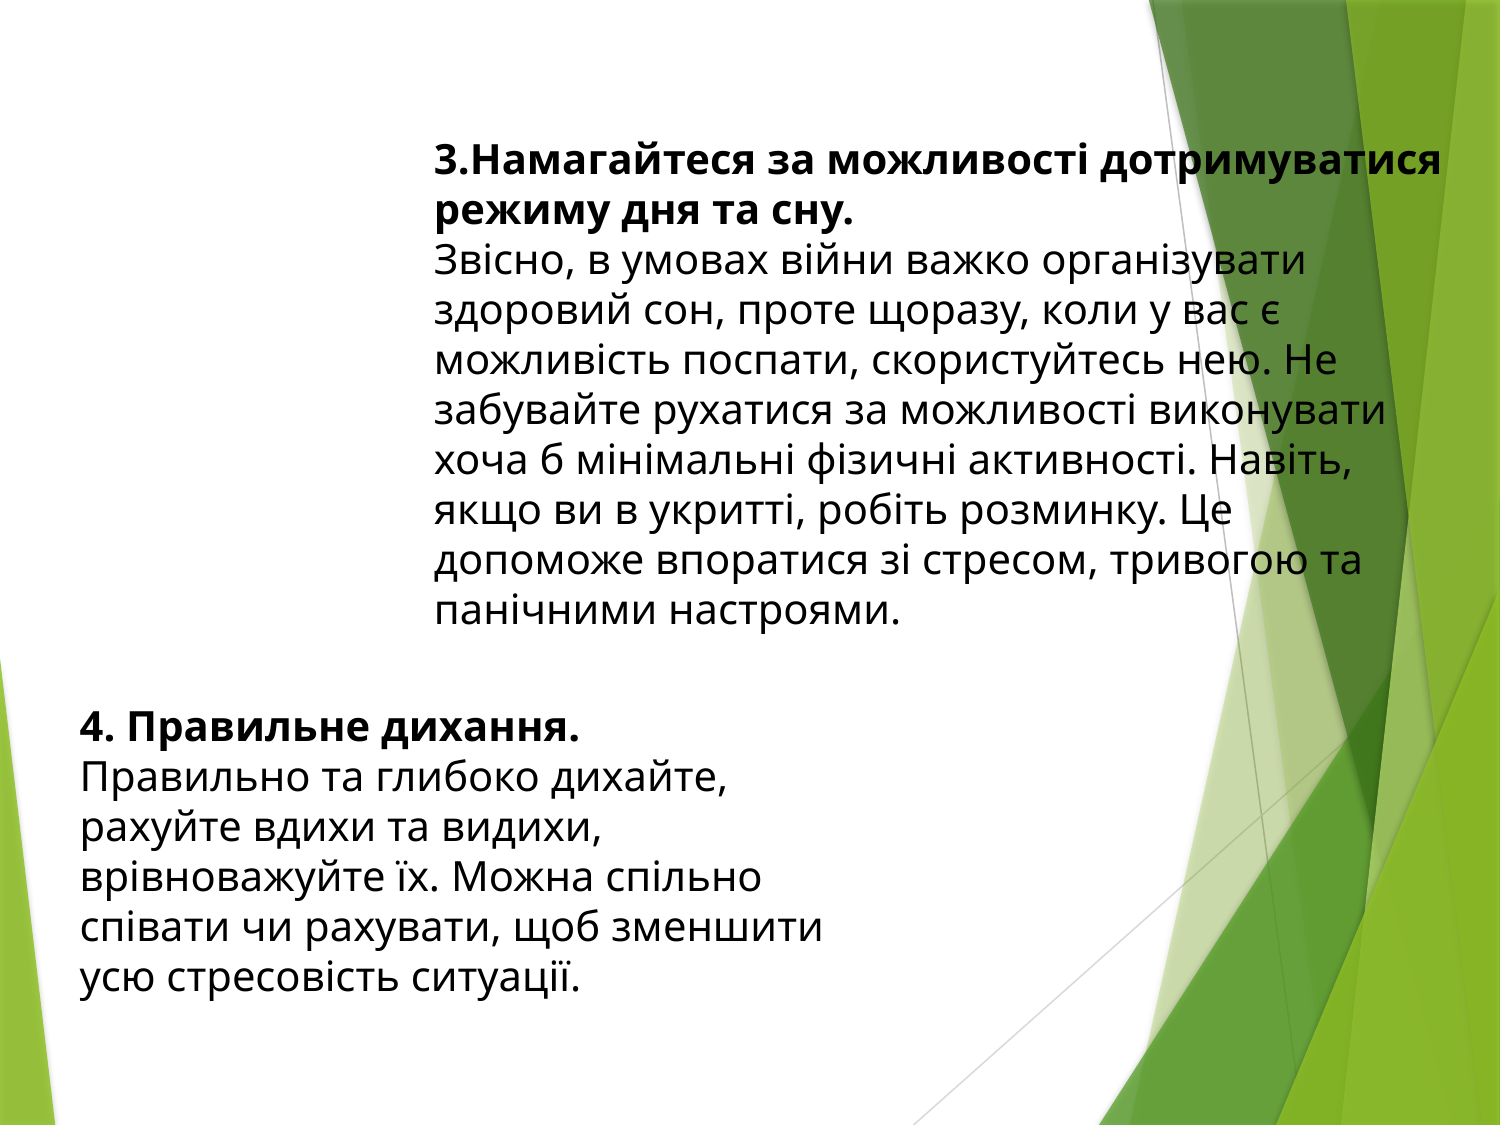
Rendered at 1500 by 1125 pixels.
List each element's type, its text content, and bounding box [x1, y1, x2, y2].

text_box 4. Правильне дихання. Правильно та глибоко дихайте, рахуйте вдихи та видихи, врівноважуйте їх. Можна спільно співати чи рахувати, щоб зменшити усю стресовість ситуації. [64, 692, 857, 1053]
text_box 3.Намагайтеся за можливості дотримуватися режиму дня та сну. Звісно, в умовах війни важко організувати здоровий сон, проте щоразу, коли у вас є можливість поспати, скористуйтесь нею. Не забувайте рухатися за можливості виконувати хоча б мінімальні фізичні активності. Навіть, якщо ви в укритті, робіть розминку. Це допоможе впоратися зі стресом, тривогою та панічними настроями. [419, 125, 1459, 641]
